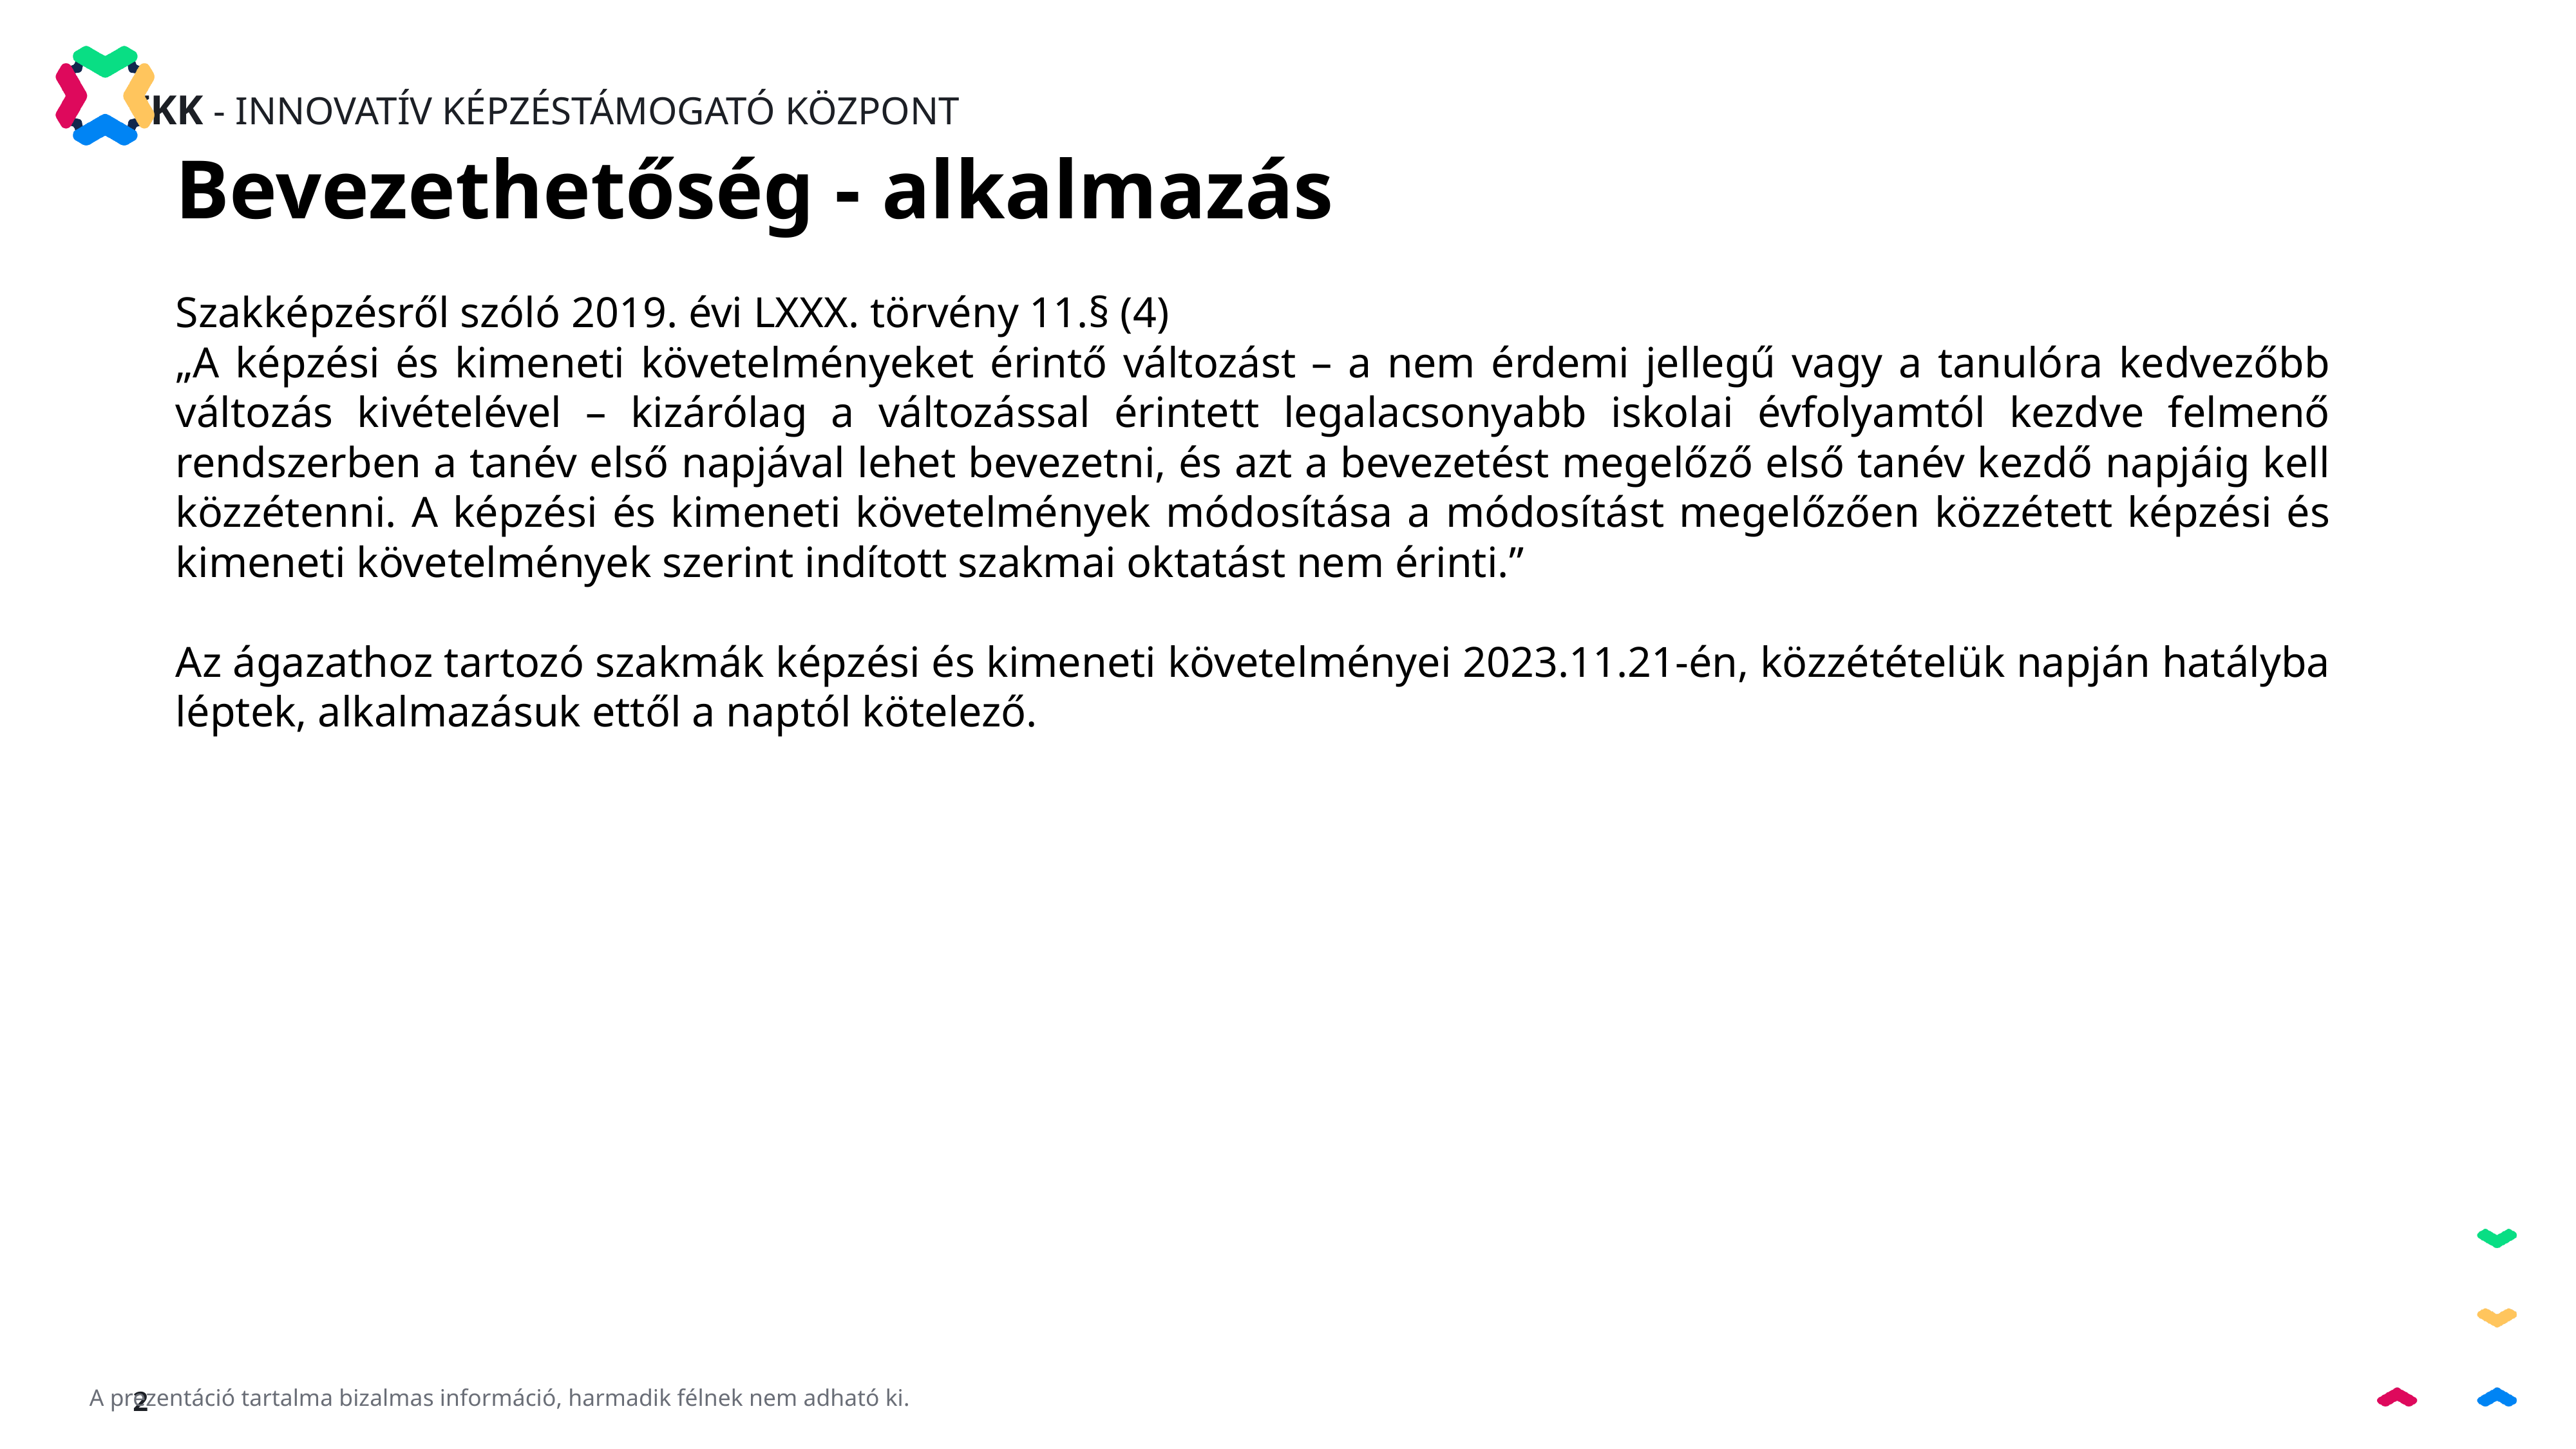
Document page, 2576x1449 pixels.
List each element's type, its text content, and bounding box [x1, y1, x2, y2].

picture [2377, 1229, 2517, 1406]
picture [55, 46, 155, 146]
list Szakképzésről szóló 2019. évi LXXX. törvény 11.§ (4) „A képzési és kimeneti követelményeket érintő változást – a nem érdemi jellegű vagy a tanulóra kedvezőbb változás kivételével – kizárólag a változással érintett legalacsonyabb iskolai évfolyamtól kezdve felmenő rendszerben a tanév első napjával lehet bevezetni, és azt a bevezetést megelőző első tanév kezdő napjáig kell közzétenni. A képzési és kimeneti követelmények módosítása a módosítást megelőzően közzétett képzési és kimeneti követelmények szerint indított szakmai oktatást nem érinti.” Az ágazathoz tartozó szakmák képzési és kimeneti követelményei 2023.11.21-én, közzétételük napján hatályba léptek, alkalmazásuk ettől a naptól kötelező. [175, 286, 2332, 1288]
list Bevezethetőség - alkalmazás [175, 138, 2275, 263]
